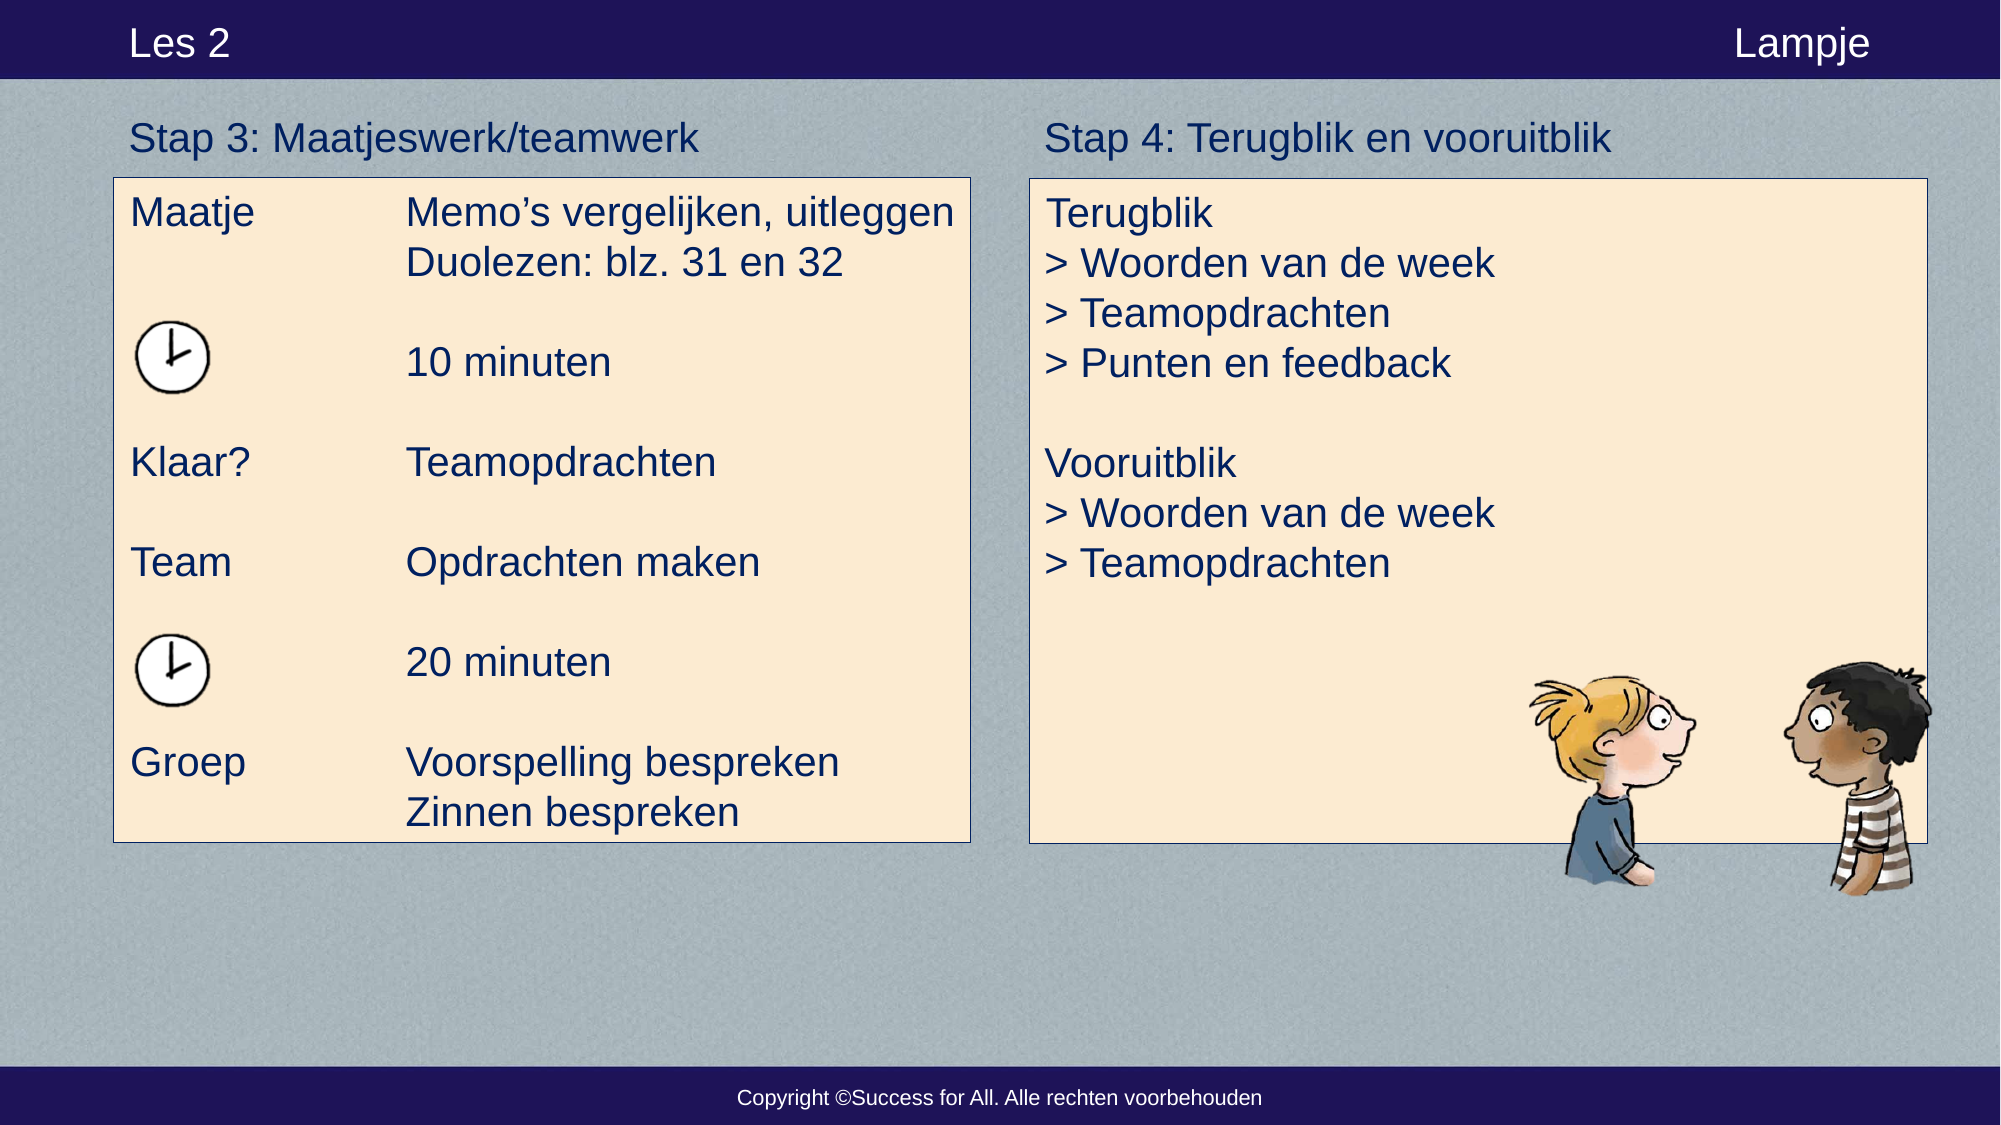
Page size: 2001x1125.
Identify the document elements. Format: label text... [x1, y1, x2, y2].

text_box Les 2 [114, 8, 354, 73]
picture [0, 0, 2001, 1125]
text_box Stap 4: Terugblik en vooruitblik [1029, 103, 1822, 169]
text_box Stap 3: Maatjeswerk/teamwerk [114, 103, 907, 169]
text_box Copyright ©Success for All. Alle rechten voorbehouden [0, 1076, 2000, 1125]
text_box Lampje [999, 8, 1886, 73]
text_box Maatje Memo’s vergelijken, uitleggen Duolezen: blz. 31 en 32 10 minuten Klaar? Teamopdrachten Team Opdrachten maken 20 minuten Groep Voorspelling bespreken Zinnen bespreken [113, 177, 971, 843]
text_box Terugblik > Woorden van de week > Teamopdrachten > Punten en feedback Vooruitblik > Woorden van de week > Teamopdrachten [1029, 178, 1928, 844]
